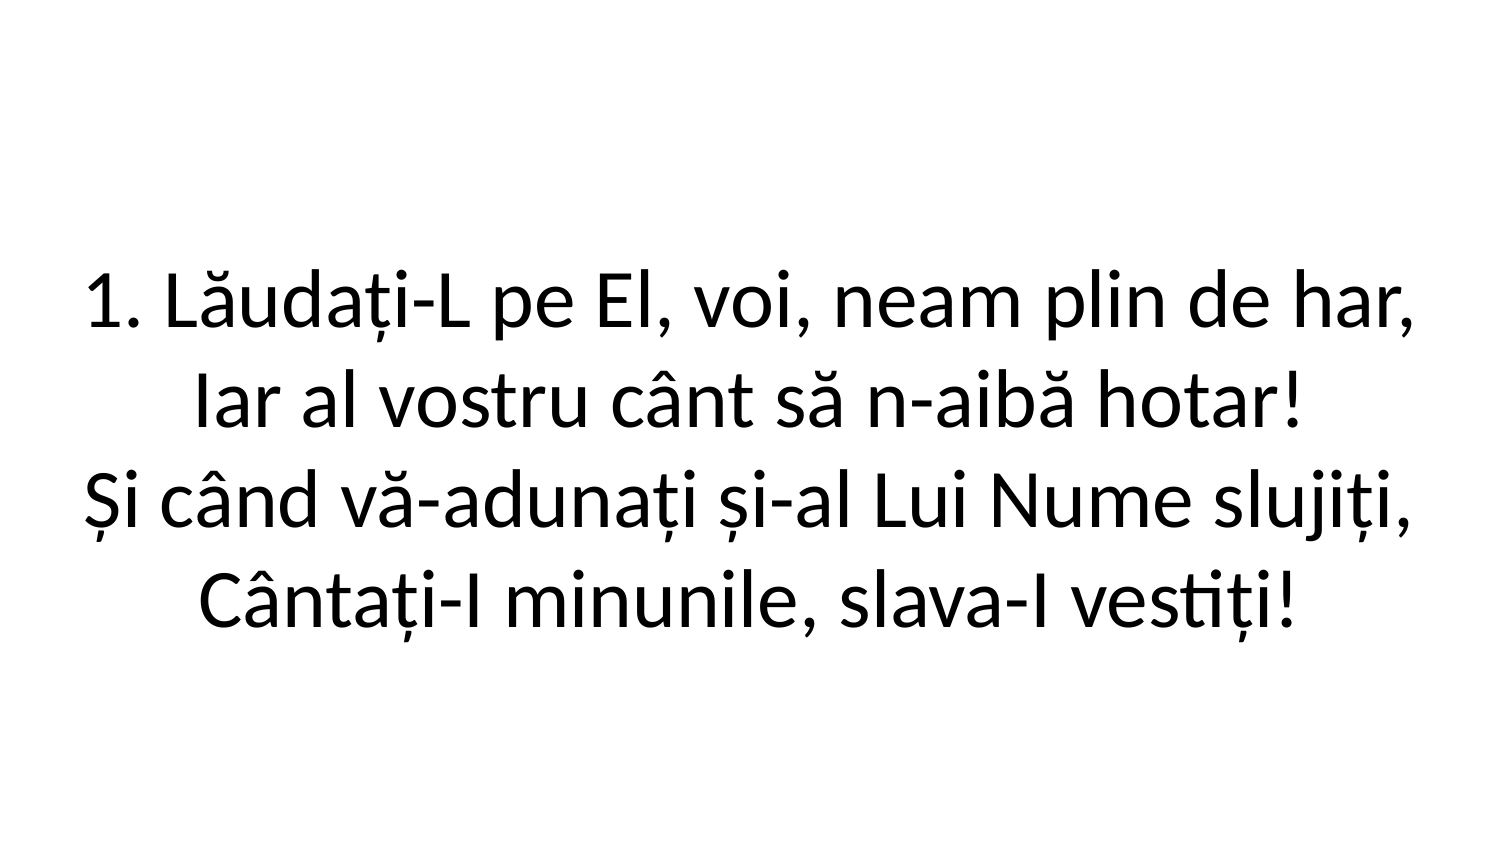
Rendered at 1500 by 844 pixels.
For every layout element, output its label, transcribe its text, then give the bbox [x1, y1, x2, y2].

text_box 1. Lăudați-L pe El, voi, neam plin de har, Iar al vostru cânt să n-aibă hotar! Și când vă-adunați și-al Lui Nume slujiți, Cântați-I minunile, slava-I vestiți! [66, 192, 1434, 652]
